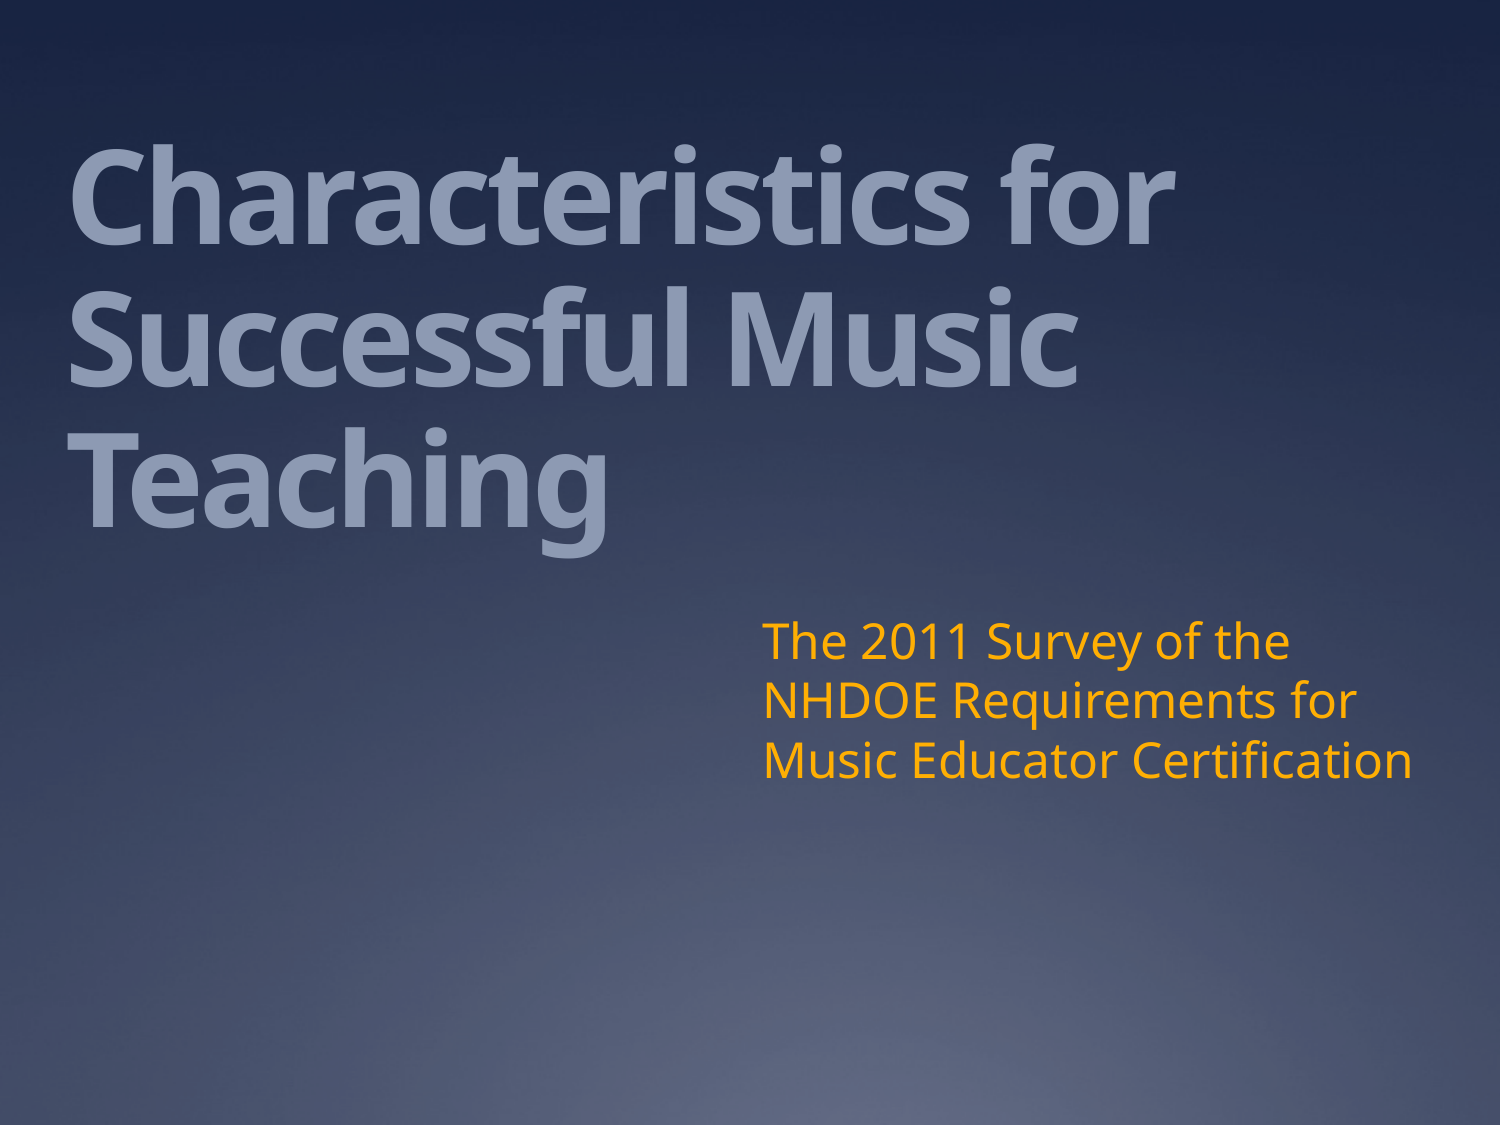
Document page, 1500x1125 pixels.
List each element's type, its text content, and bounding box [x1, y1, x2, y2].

title Characteristics for Successful Music Teaching [49, 121, 1448, 570]
subtitle The 2011 Survey of the NHDOE Requirements for Music Educator Certification [746, 597, 1472, 796]
